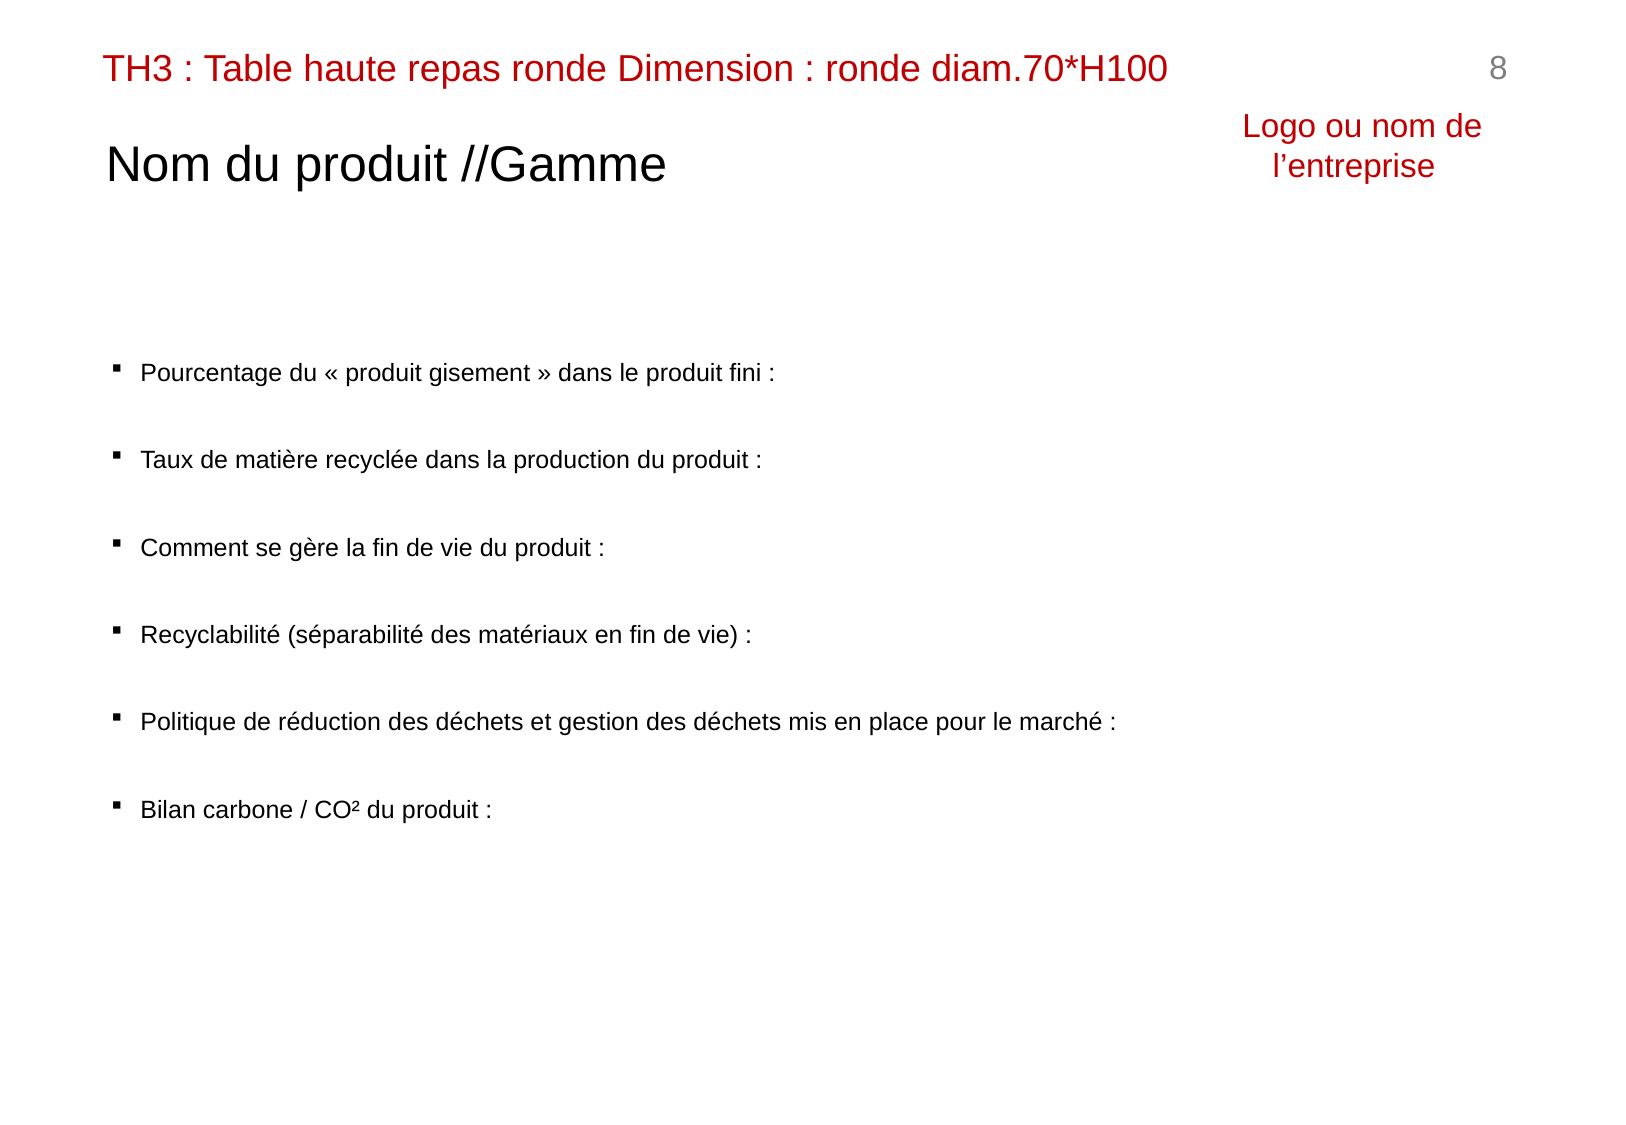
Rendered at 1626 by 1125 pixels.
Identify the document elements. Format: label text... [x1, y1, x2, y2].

title TH3 : Table haute repas ronde Dimension : ronde diam.70*H100 [102, 19, 1426, 109]
text_box Logo ou nom de l’entreprise [1141, 91, 1567, 197]
text_box Pourcentage du « produit gisement » dans le produit fini : Taux de matière recyclée dans la production du produit : Comment se gère la fin de vie du produit : Recyclabilité (séparabilité des matériaux en fin de vie) : Politique de réduction des déchets et gestion des déchets mis en place pour le marché : Bilan carbone / CO² du produit : [81, 304, 1333, 1067]
slide_number 8 [1426, 19, 1523, 91]
list Nom du produit //Gamme [91, 109, 1523, 215]
